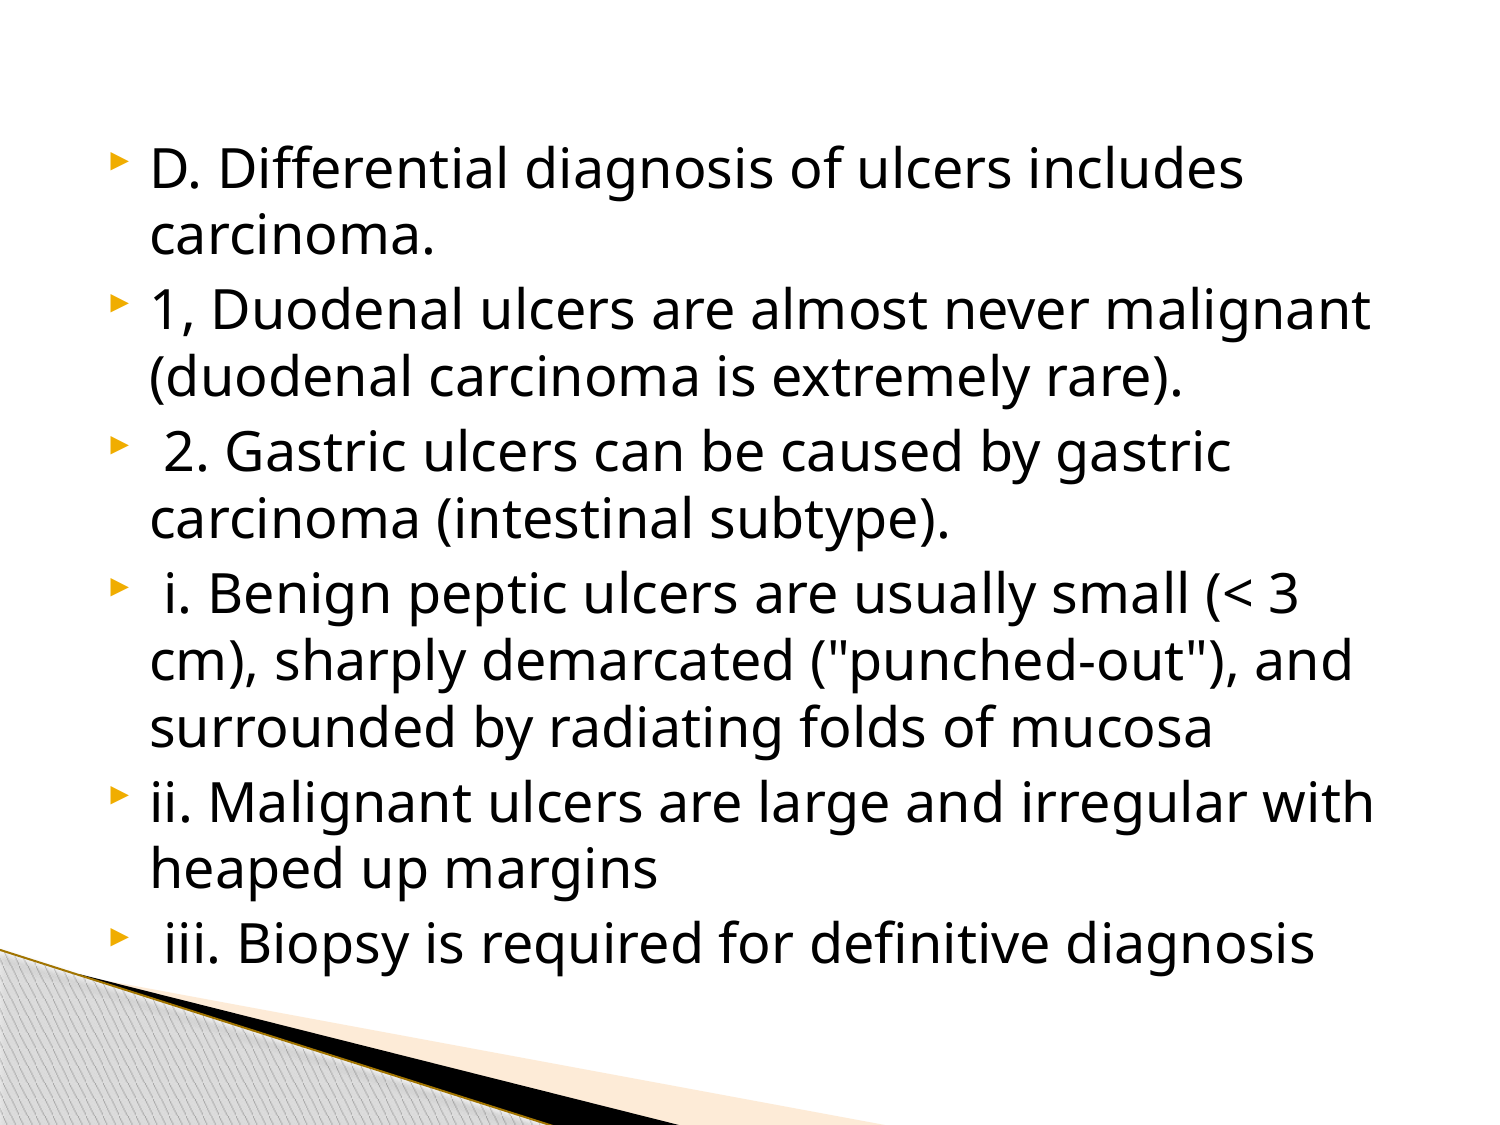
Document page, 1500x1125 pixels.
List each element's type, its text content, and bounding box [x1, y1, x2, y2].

list D. Differential diagnosis of ulcers includes carcinoma. 1, Duodenal ulcers are almost never malignant (duodenal carcinoma is extremely rare). 2. Gastric ulcers can be caused by gastric carcinoma (intestinal subtype). i. Benign peptic ulcers are usually small (< 3 cm), sharply demarcated ("punched-out"), and surrounded by radiating folds of mucosa ii. Malignant ulcers are large and irregular with heaped up margins iii. Biopsy is required for definitive diagnosis [75, 125, 1425, 986]
